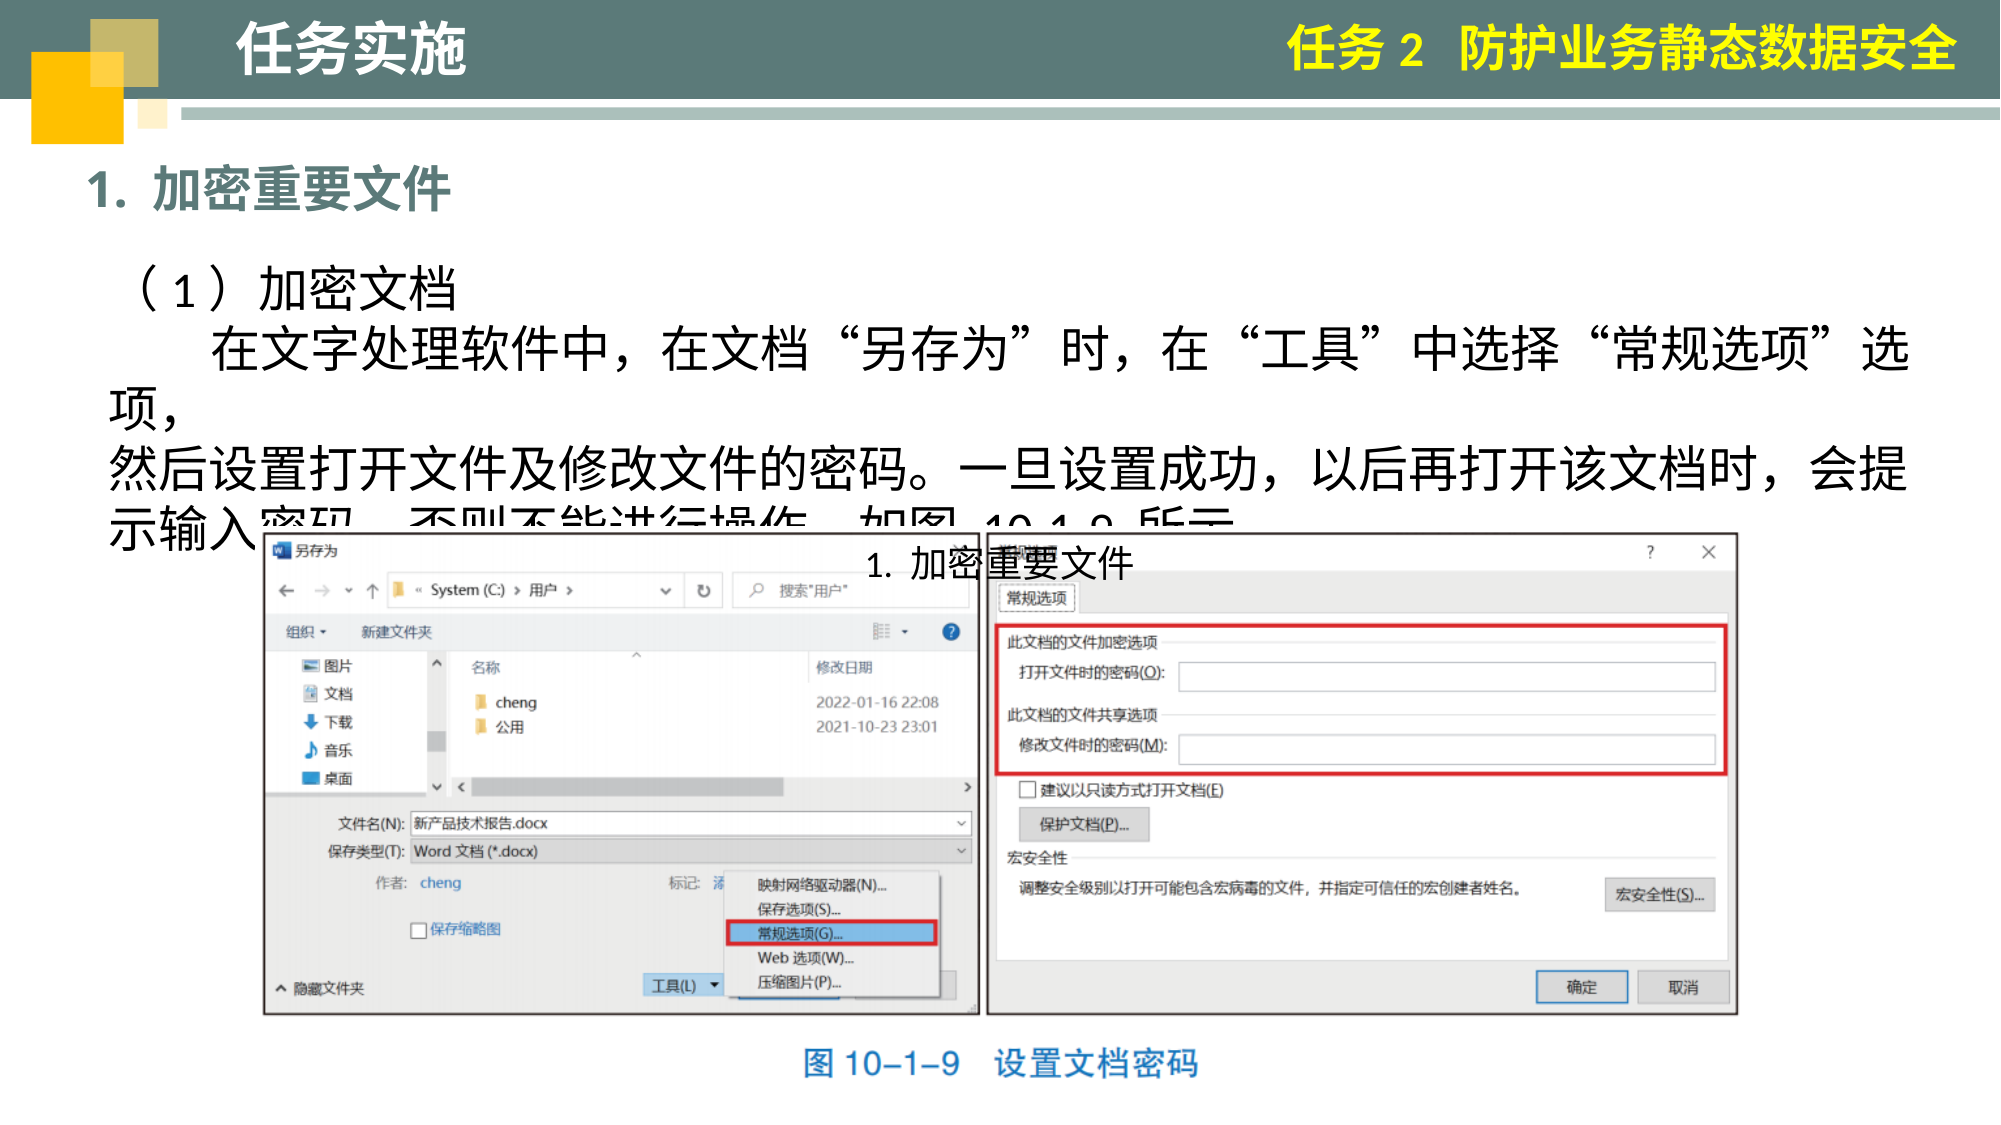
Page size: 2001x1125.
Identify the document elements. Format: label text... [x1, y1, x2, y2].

text_box 1. 加密重要文件 [70, 150, 786, 225]
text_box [0, 0, 2000, 145]
picture [255, 526, 1772, 1083]
text_box （1）加密文档 在文字处理软件中，在文档“另存为”时，在“工具”中选择“常规选项”选项， 然后设置打开文件及修改文件的密码。一旦设置成功，以后再打开该文档时，会提示输入密码，否则不能进行操作，如图 10-1-9 所示。 [94, 249, 1955, 565]
